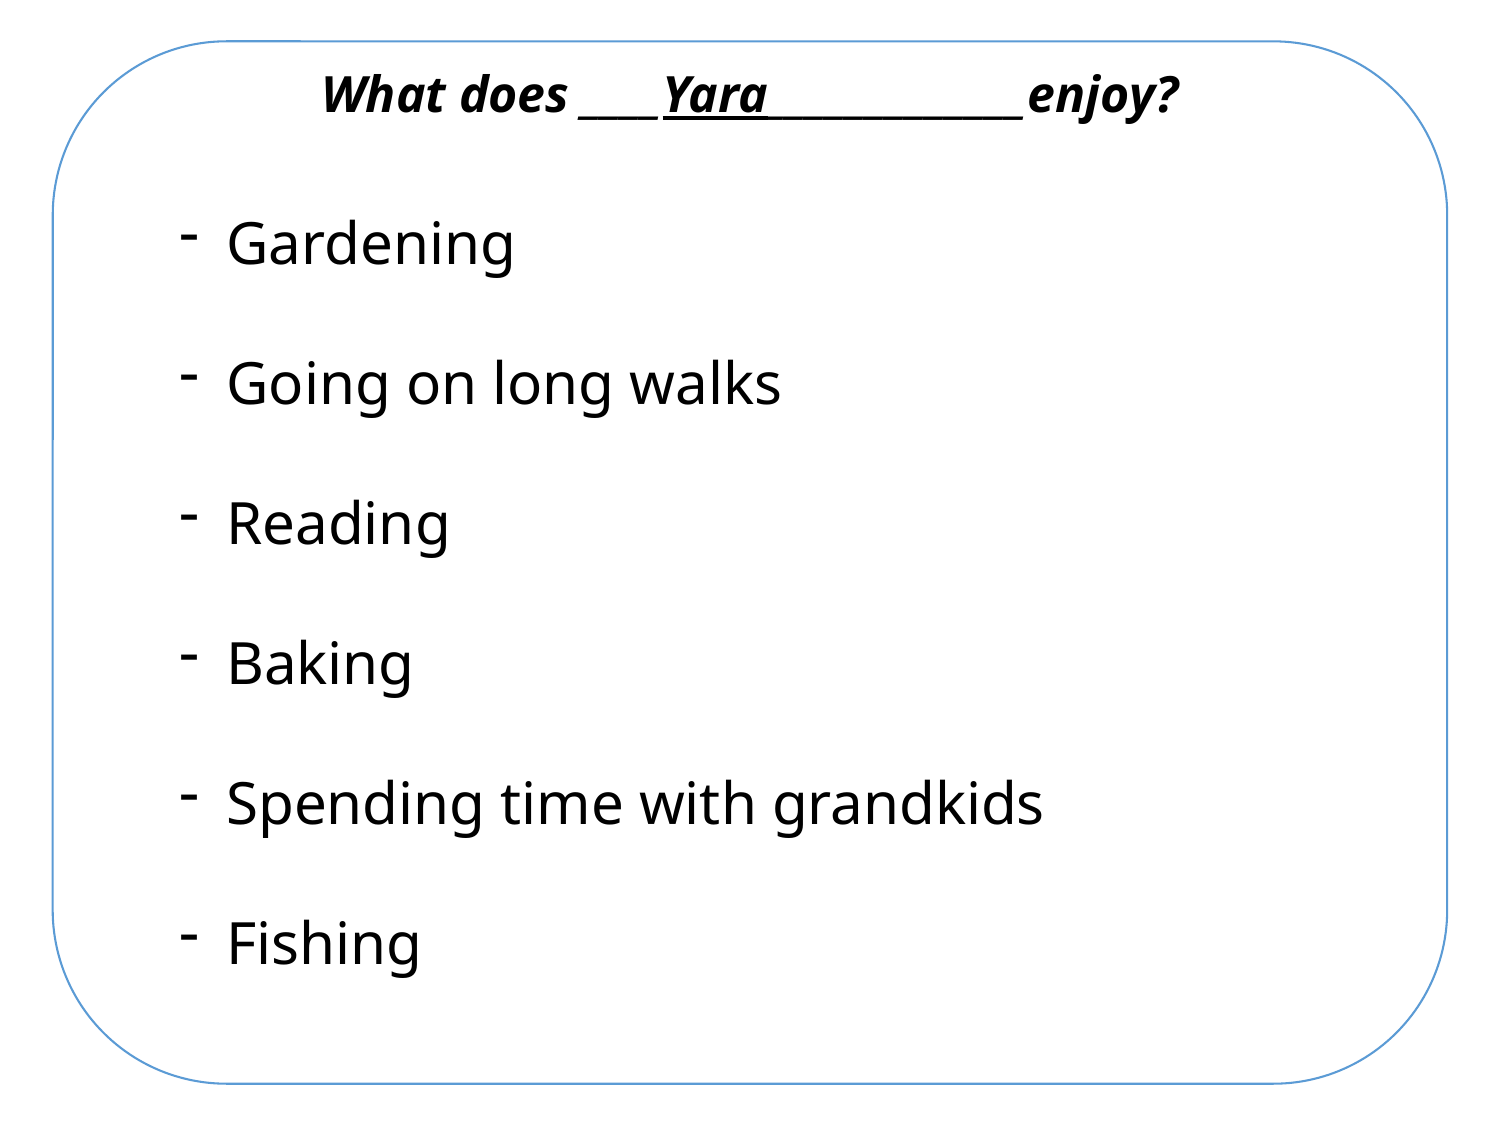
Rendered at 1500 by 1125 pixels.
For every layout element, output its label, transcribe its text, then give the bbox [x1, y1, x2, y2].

text_box Gardening Going on long walks Reading Baking Spending time with grandkids Fishing [164, 198, 1334, 984]
text_box What does ____Yara_____________enjoy? [233, 55, 1267, 130]
text_box [51, 40, 1449, 1085]
